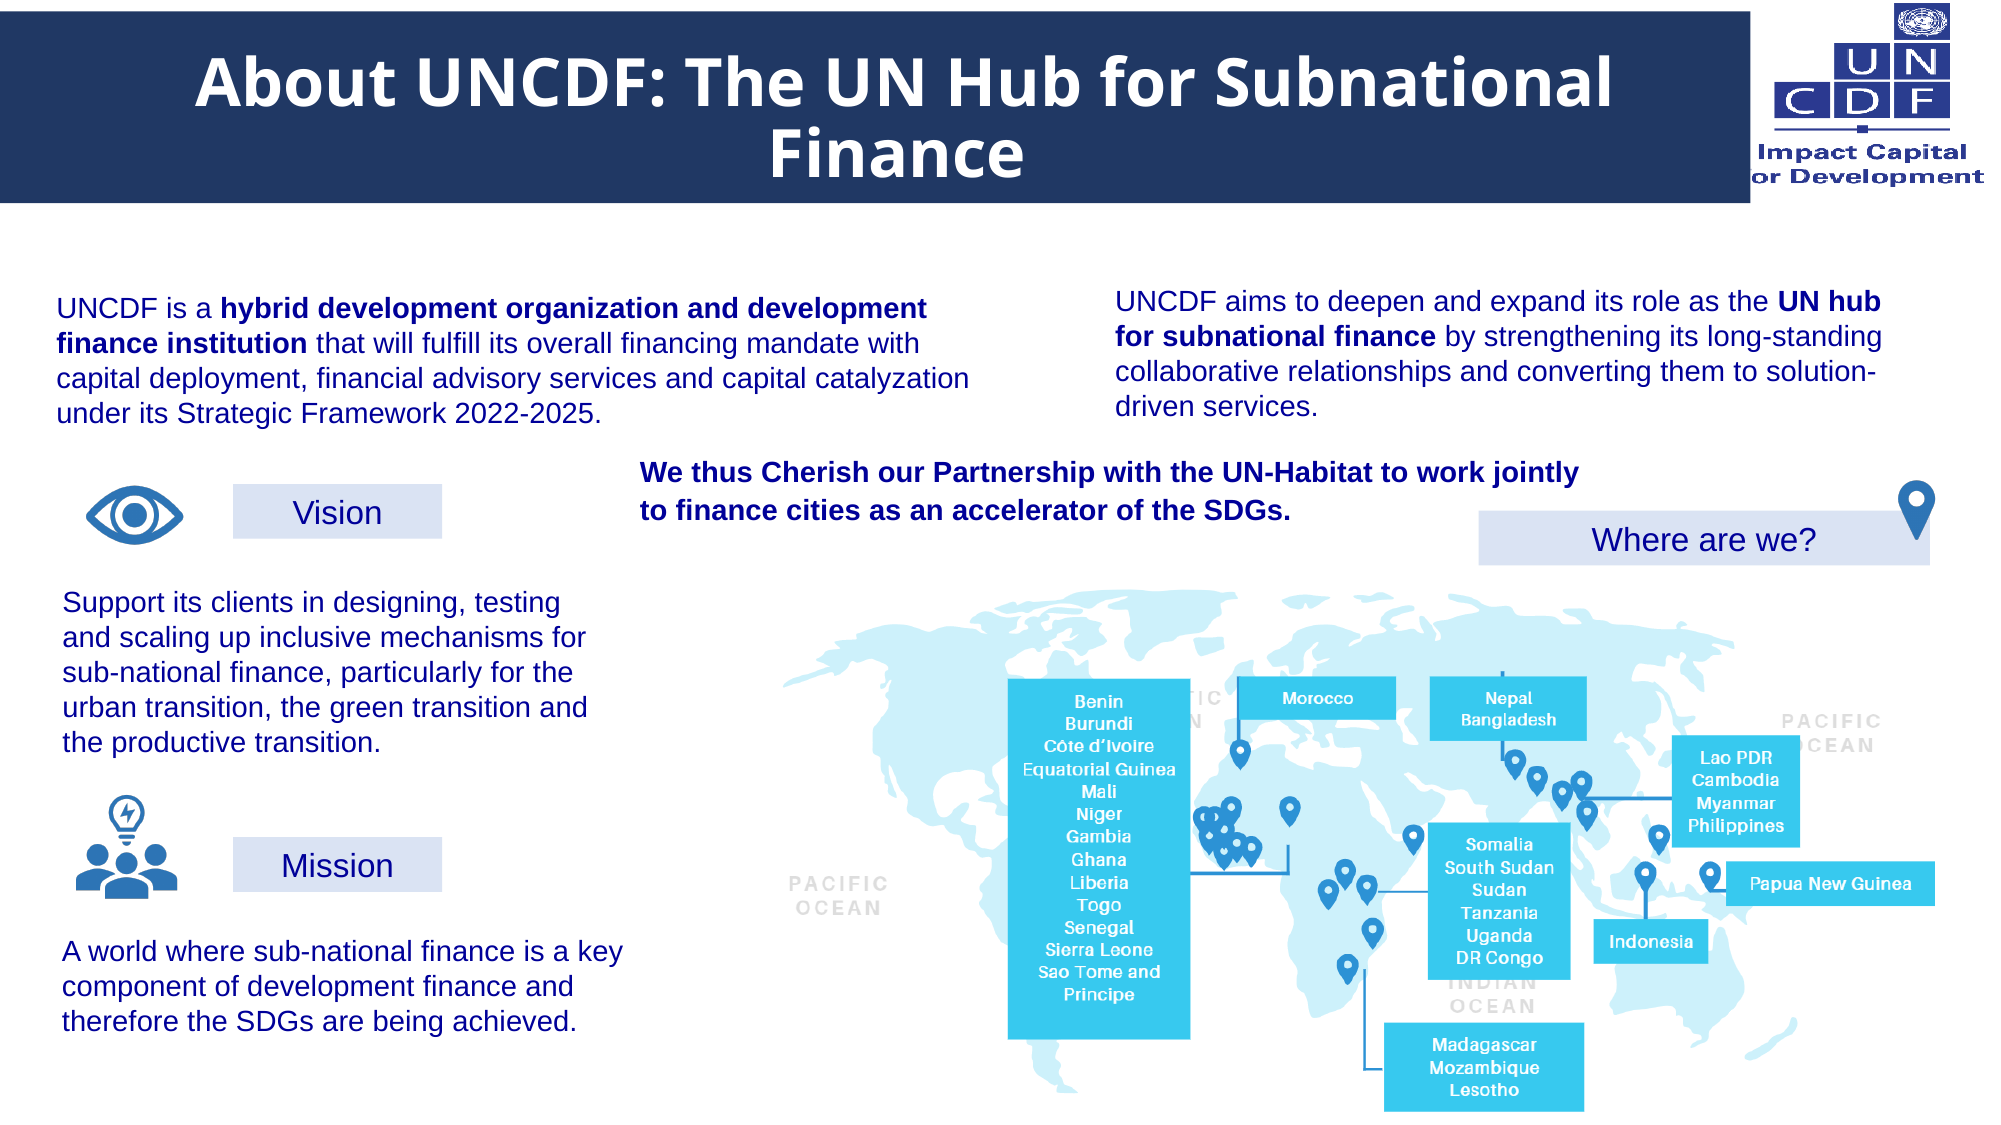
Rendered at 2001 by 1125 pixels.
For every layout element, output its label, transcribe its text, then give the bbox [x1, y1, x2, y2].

text_box Support its clients in designing, testing and scaling up inclusive mechanisms for sub-national finance, particularly for the urban transition, the green transition and the productive transition. [47, 576, 628, 766]
picture [59, 780, 193, 914]
picture [1741, 3, 1984, 187]
text_box UNCDF is a hybrid development organization and development finance institution that will fulfill its overall financing mandate with capital deployment, financial advisory services and capital catalyzation under its Strategic Framework 2022-2025. [41, 281, 1025, 472]
text_box Mission [233, 837, 443, 892]
picture [768, 583, 1977, 1119]
text_box [0, 10, 1751, 204]
text_box UNCDF aims to deepen and expand its role as the UN hub for subnational finance by strengthening its long-standing collaborative relationships and converting them to solution-driven services. [1100, 275, 1930, 430]
text_box About UNCDF: The UN Hub for Subnational Finance [76, 40, 1736, 203]
text_box Where are we? [1478, 510, 1930, 566]
picture [1874, 468, 1959, 552]
text_box Vision [233, 484, 443, 539]
text_box We thus Cherish our Partnership with the UN-Habitat to work jointly to finance cities as an accelerator of the SDGs. [625, 443, 1626, 534]
text_box A world where sub-national finance is a key component of development finance and therefore the SDGs are being achieved. [47, 925, 665, 1045]
picture [75, 456, 193, 574]
